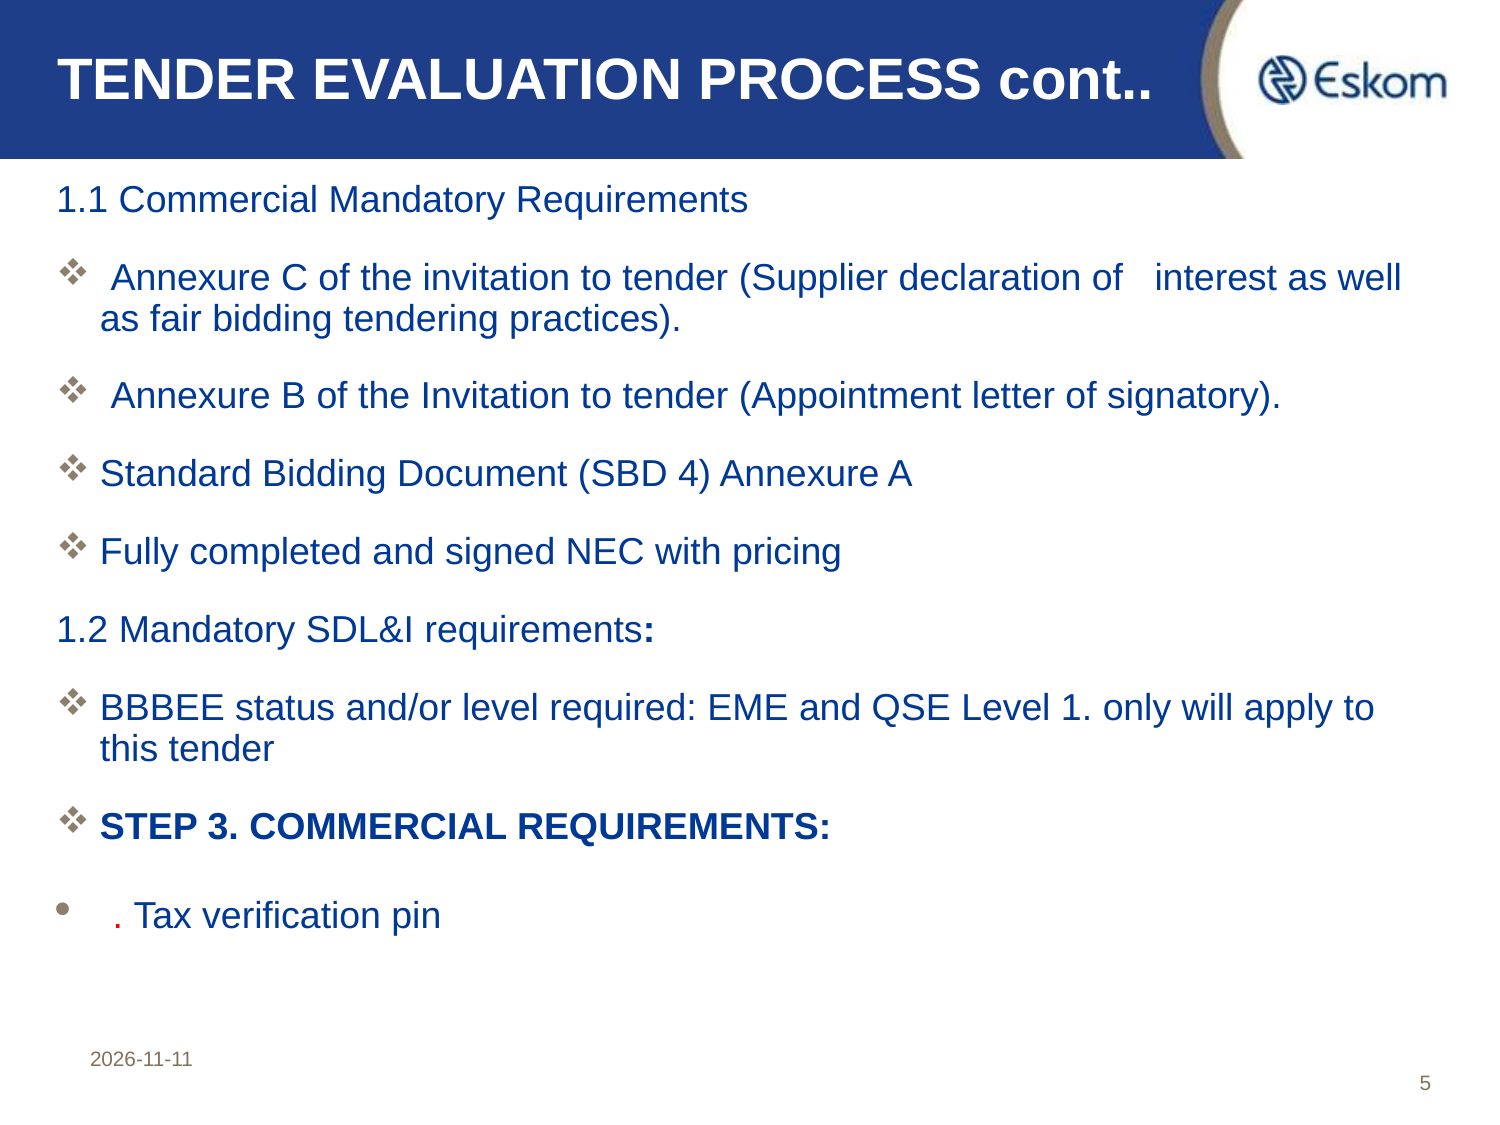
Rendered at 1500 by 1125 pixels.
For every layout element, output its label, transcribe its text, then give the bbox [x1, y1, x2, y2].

picture [1257, 55, 1450, 105]
list 1.1 Commercial Mandatory Requirements Annexure C of the invitation to tender (Supplier declaration of interest as well as fair bidding tendering practices). Annexure B of the Invitation to tender (Appointment letter of signatory). Standard Bidding Document (SBD 4) Annexure A Fully completed and signed NEC with pricing 1.2 Mandatory SDL&I requirements: BBBEE status and/or level required: EME and QSE Level 1. only will apply to this tender STEP 3. COMMERCIAL REQUIREMENTS: . Tax verification pin [41, 172, 1459, 1059]
picture [0, 0, 1246, 159]
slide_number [74, 1058, 361, 1103]
slide_number 5 [1174, 1058, 1447, 1103]
title TENDER EVALUATION PROCESS cont.. [41, 27, 1188, 137]
